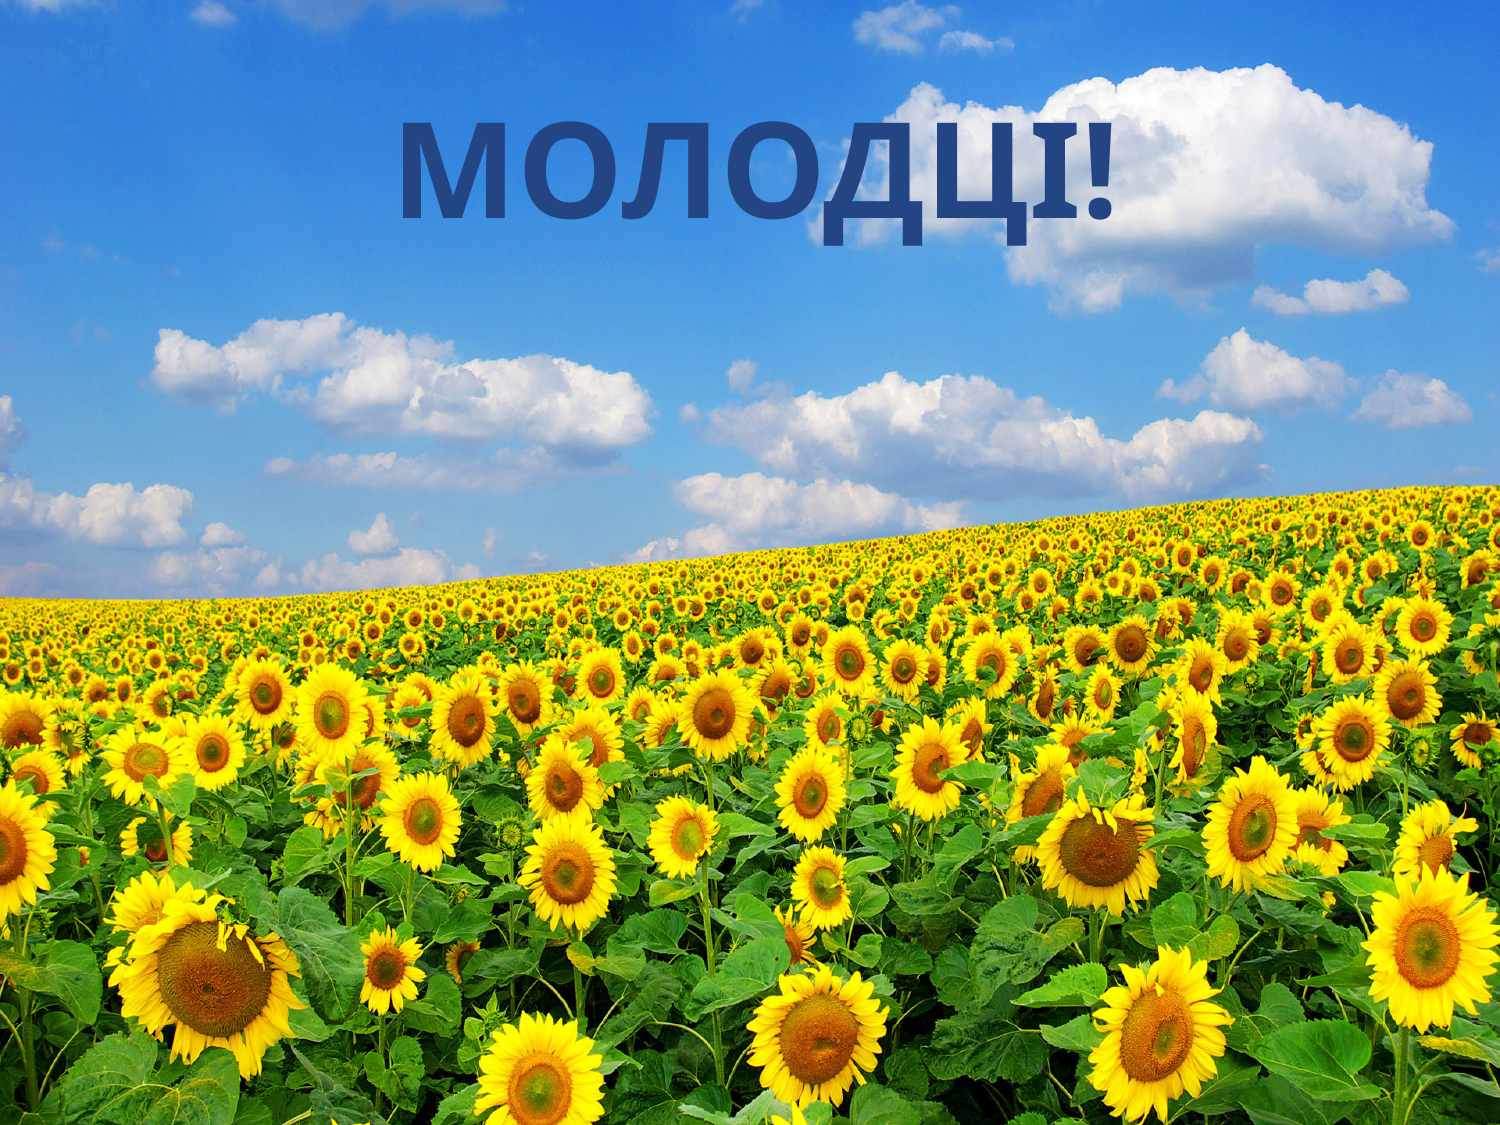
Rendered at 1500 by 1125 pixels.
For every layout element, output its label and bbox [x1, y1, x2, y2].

list [0, 0, 1500, 1125]
